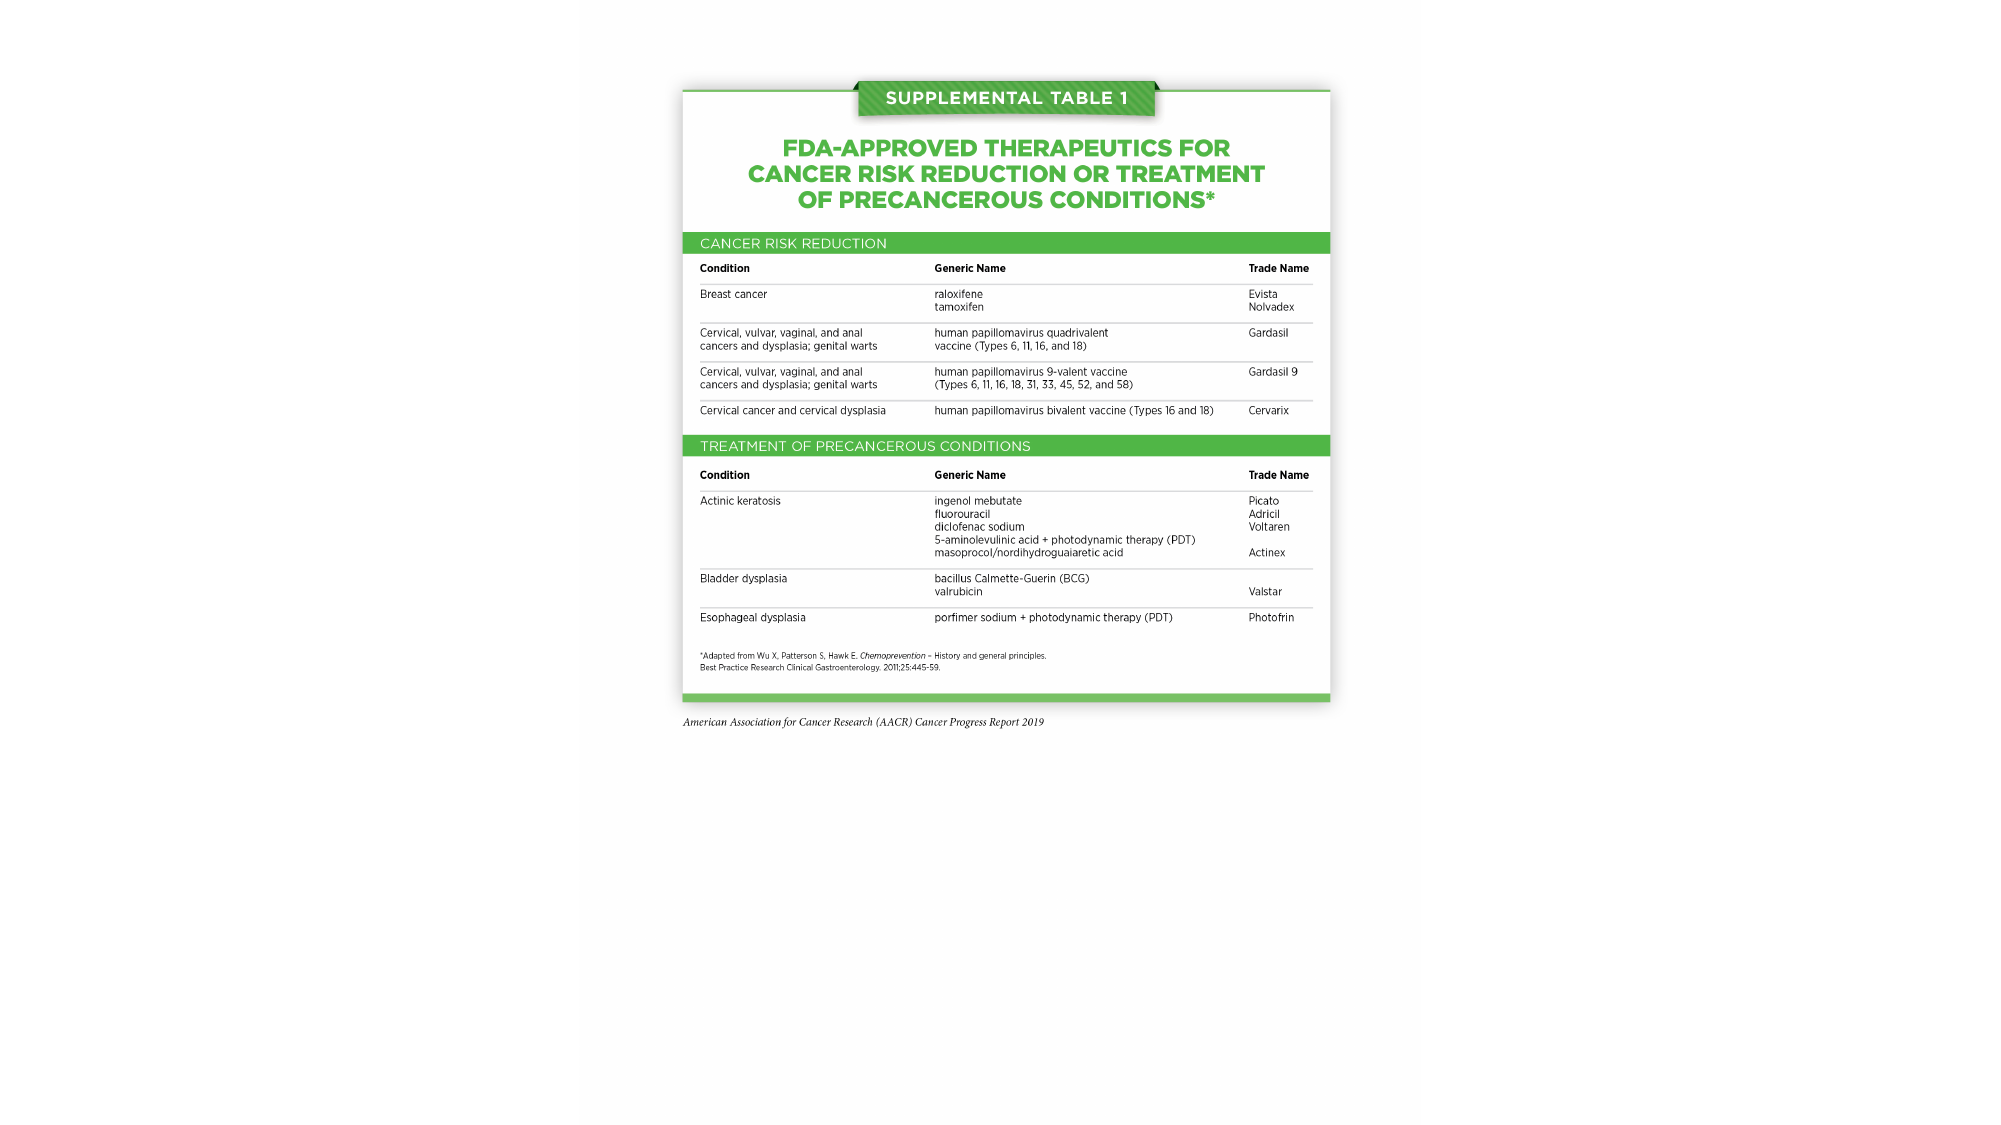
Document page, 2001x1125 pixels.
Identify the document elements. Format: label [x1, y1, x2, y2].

picture [579, 0, 1421, 1125]
